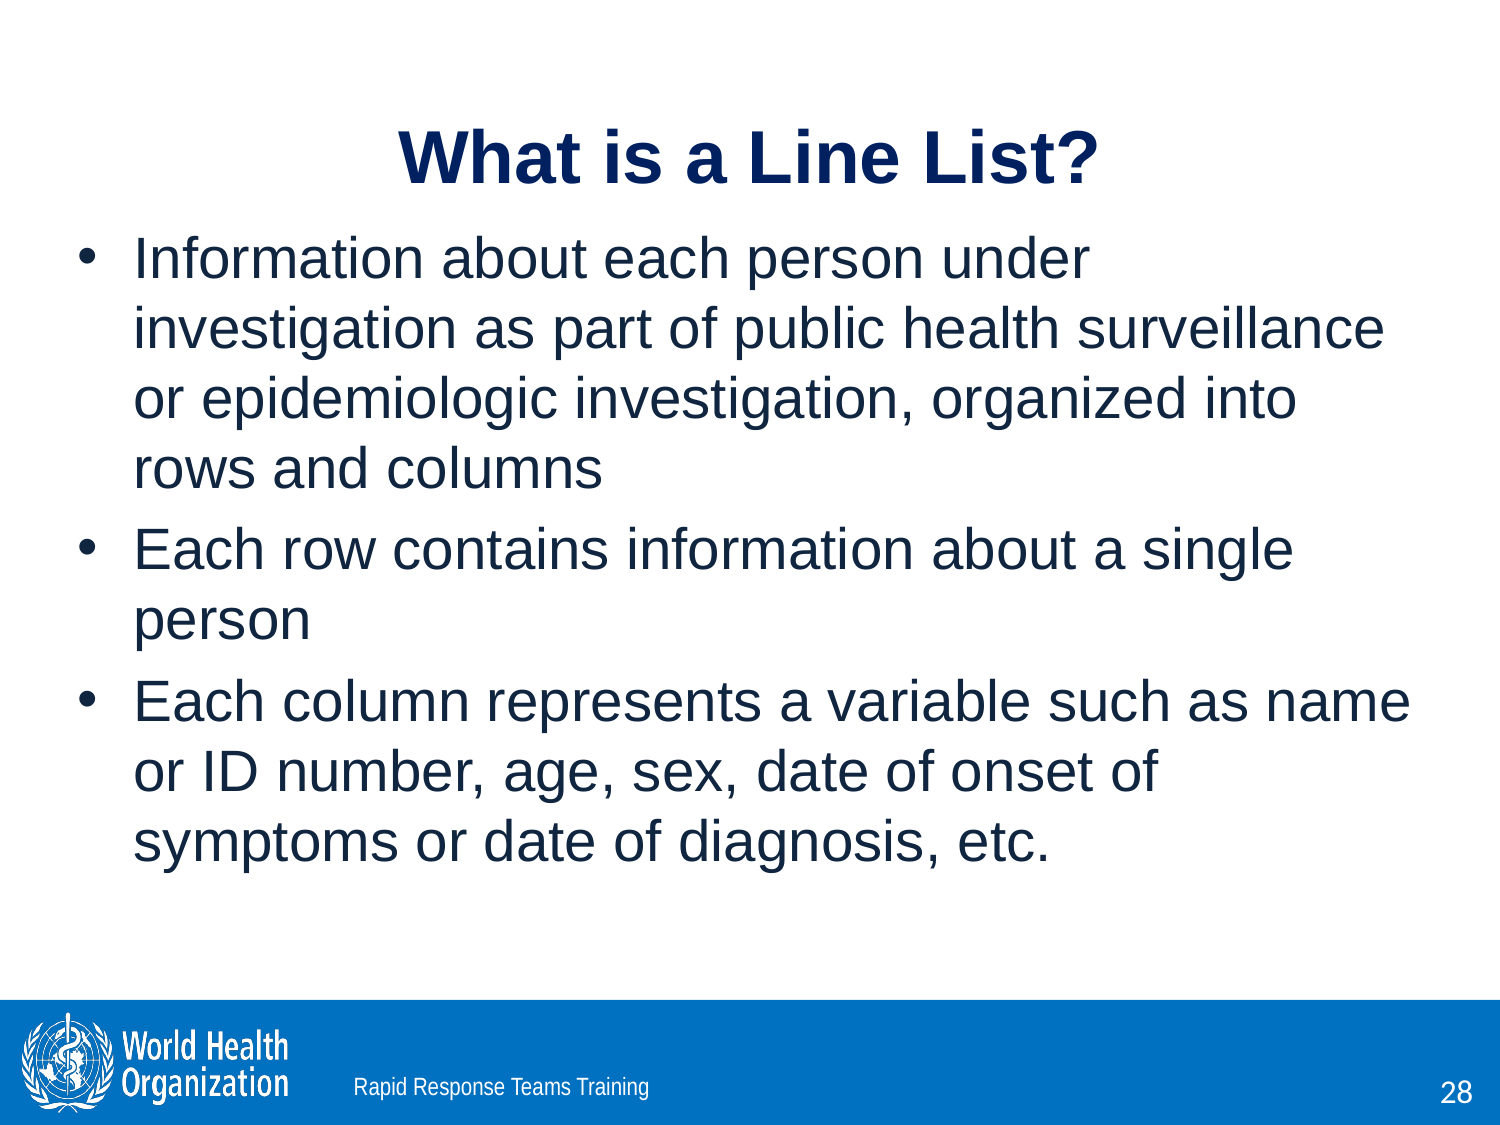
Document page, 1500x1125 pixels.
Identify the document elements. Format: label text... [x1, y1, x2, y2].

text_box Information about each person under investigation as part of public health surveillance or epidemiologic investigation, organized into rows and columns Each row contains information about a single person Each column represents a variable such as name or ID number, age, sex, date of onset of symptoms or date of diagnosis, etc. [62, 212, 1438, 1006]
text_box What is a Line List? [62, 101, 1438, 206]
picture [21, 1012, 288, 1113]
